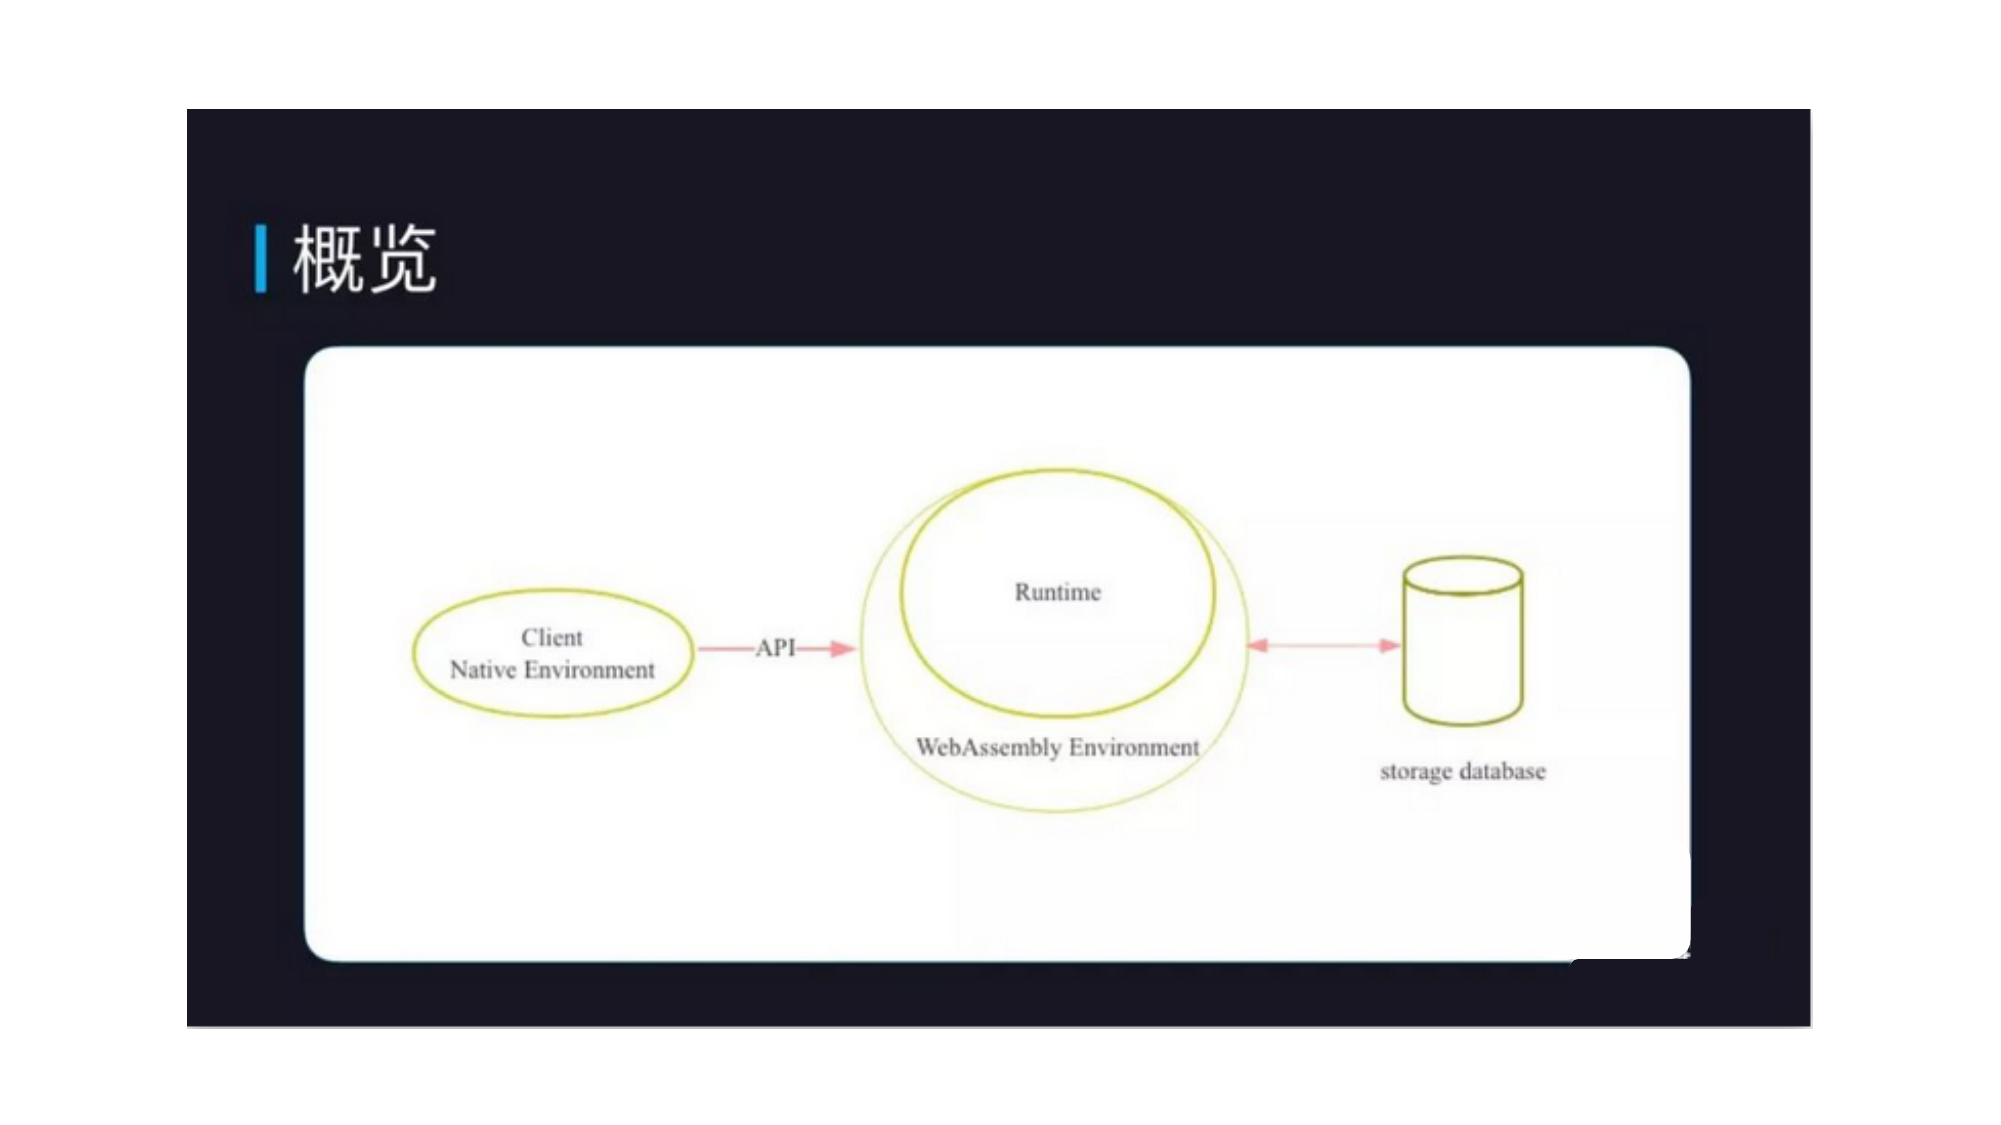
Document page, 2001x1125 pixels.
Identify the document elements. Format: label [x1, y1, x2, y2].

picture [187, 109, 1813, 1029]
